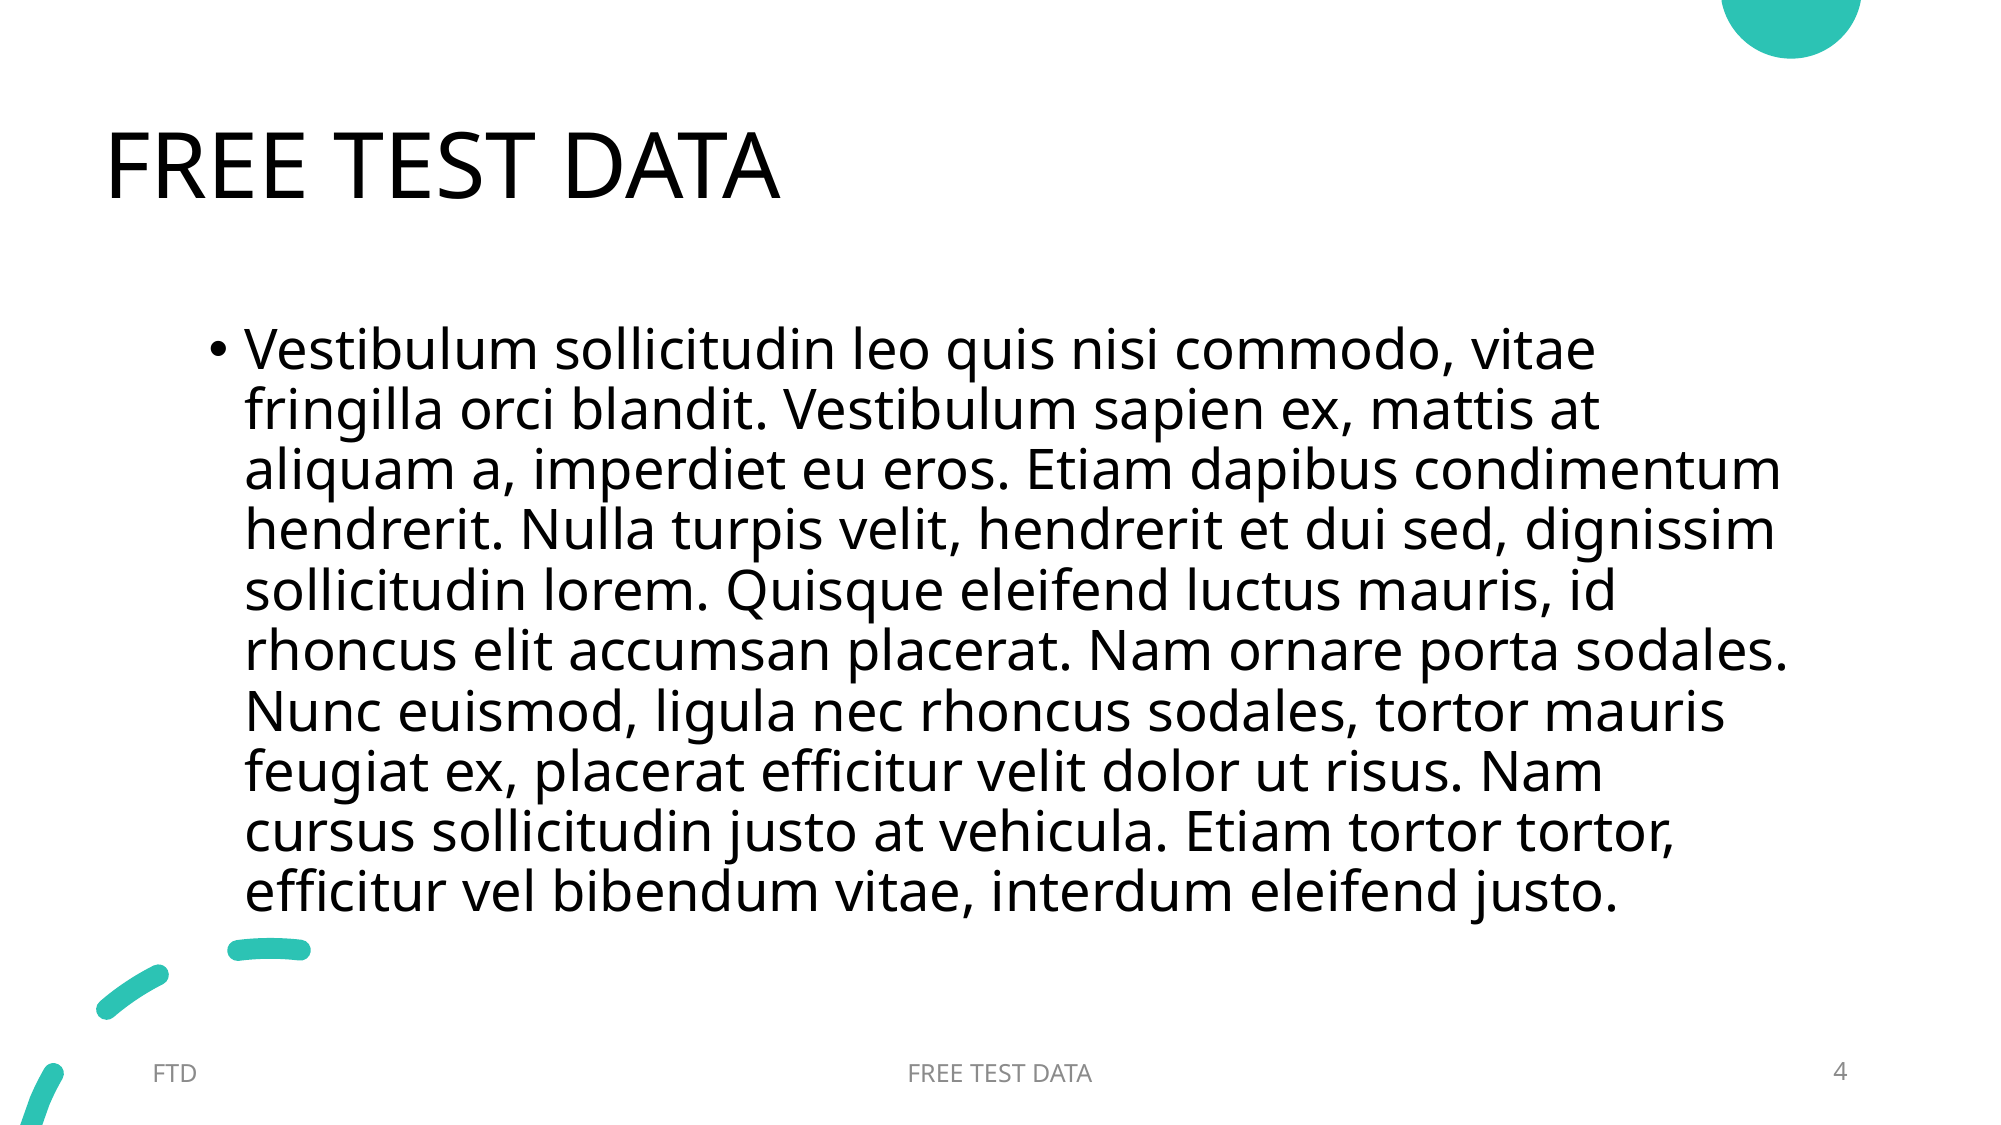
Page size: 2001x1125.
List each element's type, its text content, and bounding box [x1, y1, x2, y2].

footer FREE TEST DATA [662, 1042, 1338, 1103]
title FREE TEST DATA [88, 59, 1814, 278]
list Vestibulum sollicitudin leo quis nisi commodo, vitae fringilla orci blandit. Vestibulum sapien ex, mattis at aliquam a, imperdiet eu eros. Etiam dapibus condimentum hendrerit. Nulla turpis velit, hendrerit et dui sed, dignissim sollicitudin lorem. Quisque eleifend luctus mauris, id rhoncus elit accumsan placerat. Nam ornare porta sodales. Nunc euismod, ligula nec rhoncus sodales, tortor mauris feugiat ex, placerat efficitur velit dolor ut risus. Nam cursus sollicitudin justo at vehicula. Etiam tortor tortor, efficitur vel bibendum vitae, interdum eleifend justo. [193, 313, 1806, 947]
slide_number 4 [1412, 1042, 1863, 1103]
slide_number FTD [137, 1042, 588, 1103]
